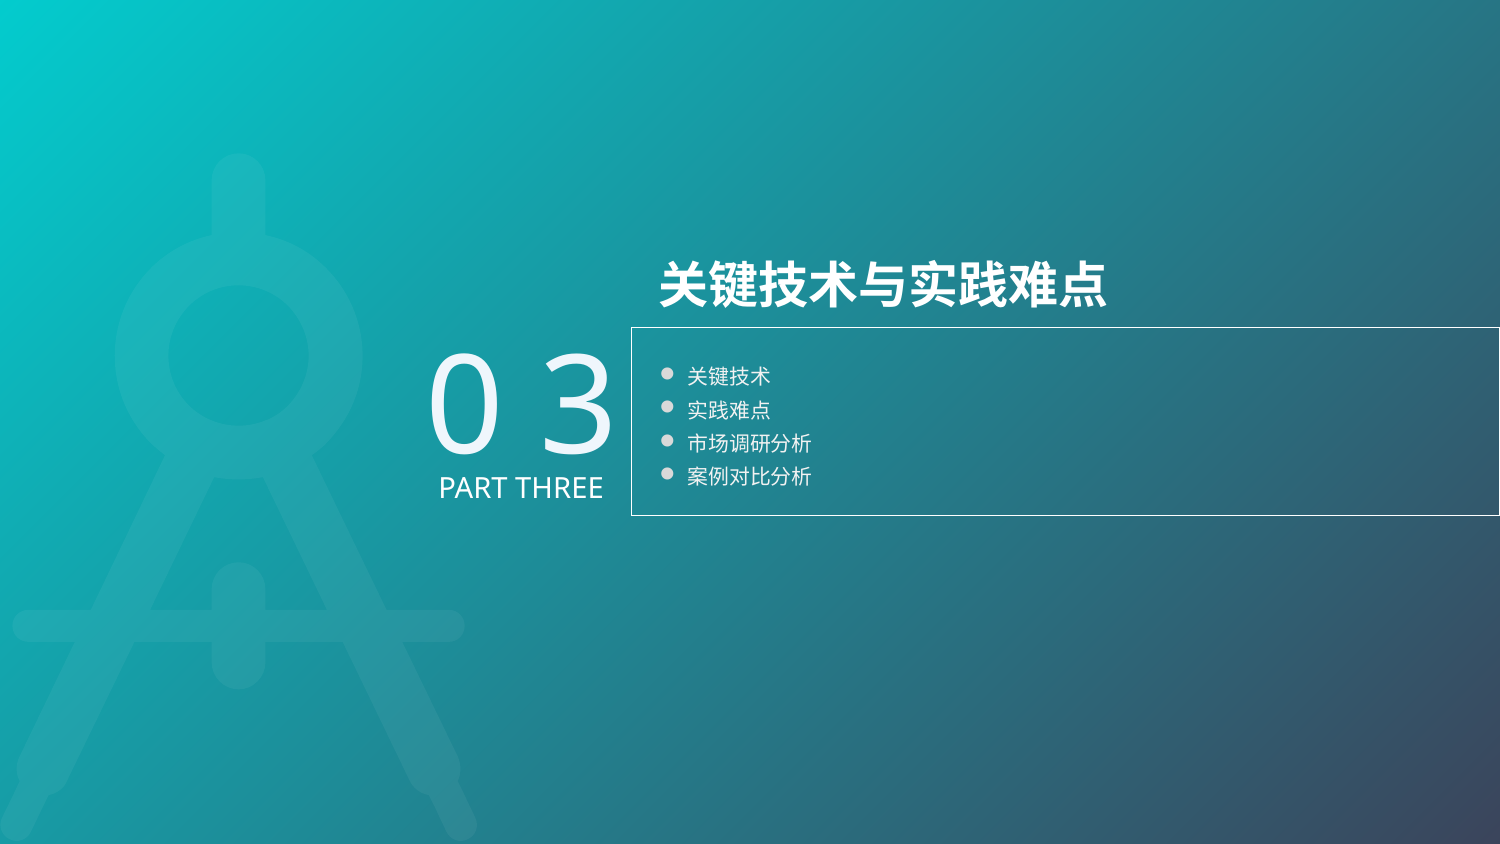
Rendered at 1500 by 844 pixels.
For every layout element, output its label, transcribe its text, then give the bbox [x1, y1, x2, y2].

text_box 0 3 [410, 308, 634, 489]
text_box PART THREE [410, 462, 632, 512]
text_box 关键技术 实践难点 市场调研分析 案例对比分析 [644, 348, 828, 497]
text_box [0, 153, 477, 841]
text_box 关键技术与实践难点 [642, 242, 1248, 325]
text_box [631, 327, 1500, 516]
